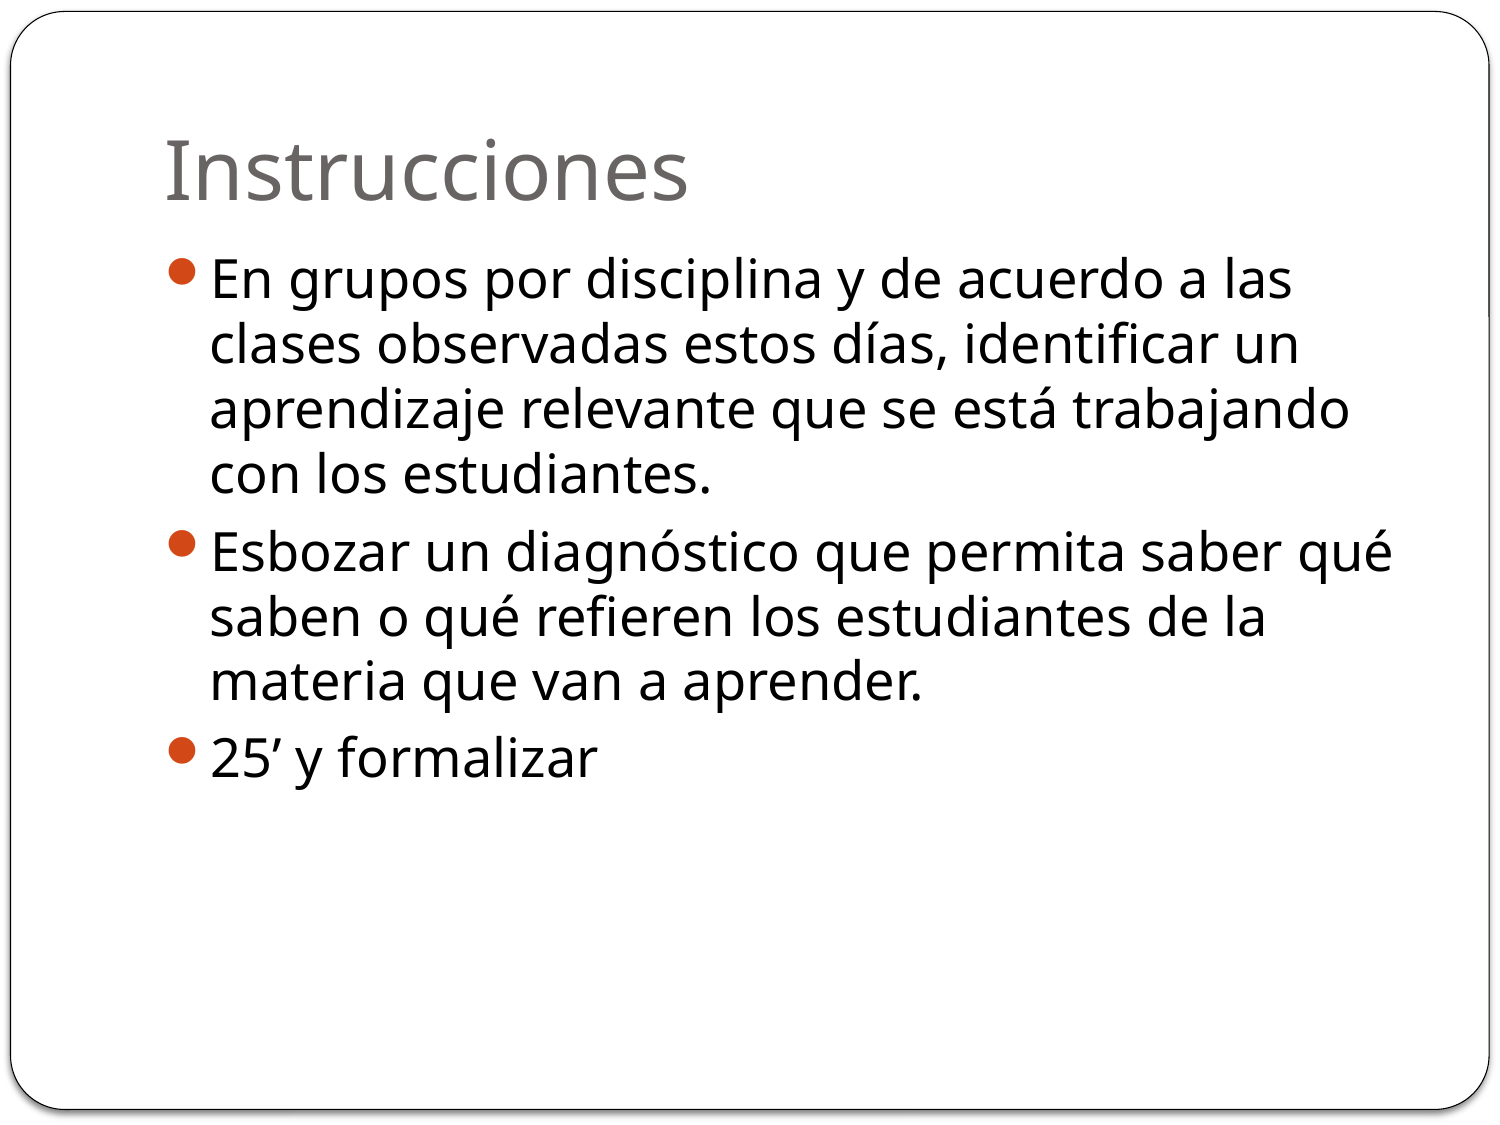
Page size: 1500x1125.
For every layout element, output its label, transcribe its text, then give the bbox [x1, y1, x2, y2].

title Instrucciones [150, 45, 1425, 233]
list En grupos por disciplina y de acuerdo a las clases observadas estos días, identificar un aprendizaje relevante que se está trabajando con los estudiantes. Esbozar un diagnóstico que permita saber qué saben o qué refieren los estudiantes de la materia que van a aprender. 25’ y formalizar [150, 237, 1425, 988]
